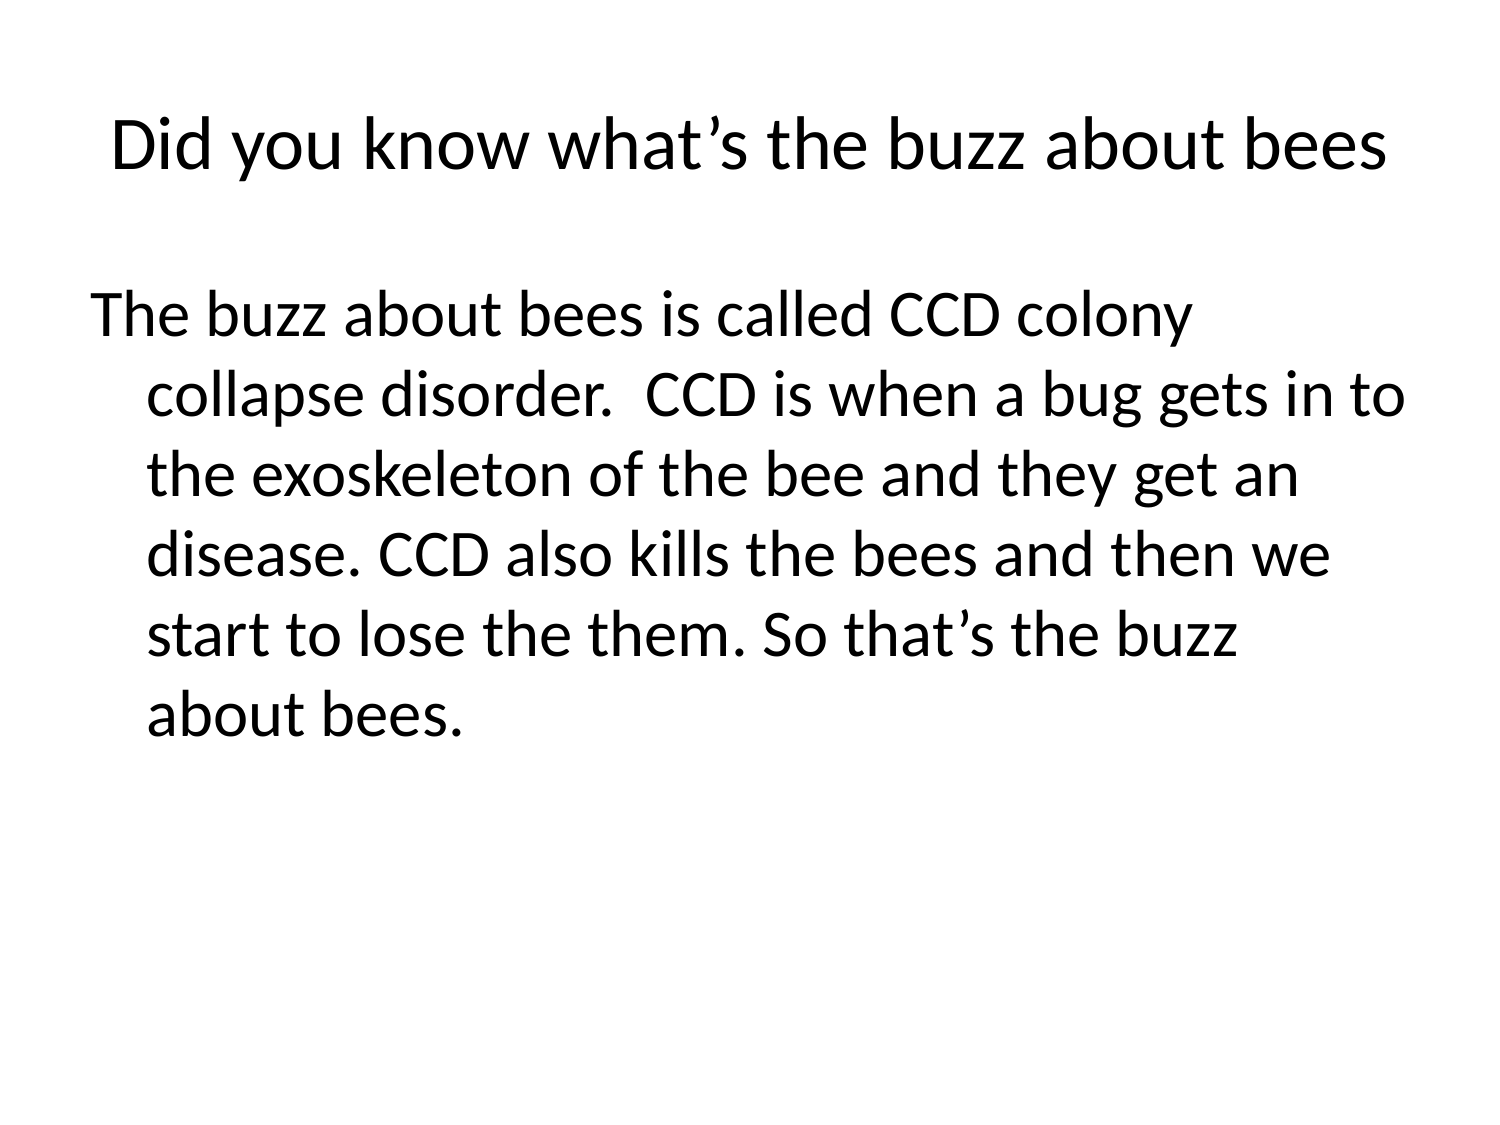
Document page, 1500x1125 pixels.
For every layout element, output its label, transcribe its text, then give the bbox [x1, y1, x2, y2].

list The buzz about bees is called CCD colony collapse disorder. CCD is when a bug gets in to the exoskeleton of the bee and they get an disease. CCD also kills the bees and then we start to lose the them. So that’s the buzz about bees. [75, 262, 1425, 1005]
title Did you know what’s the buzz about bees [75, 45, 1425, 233]
